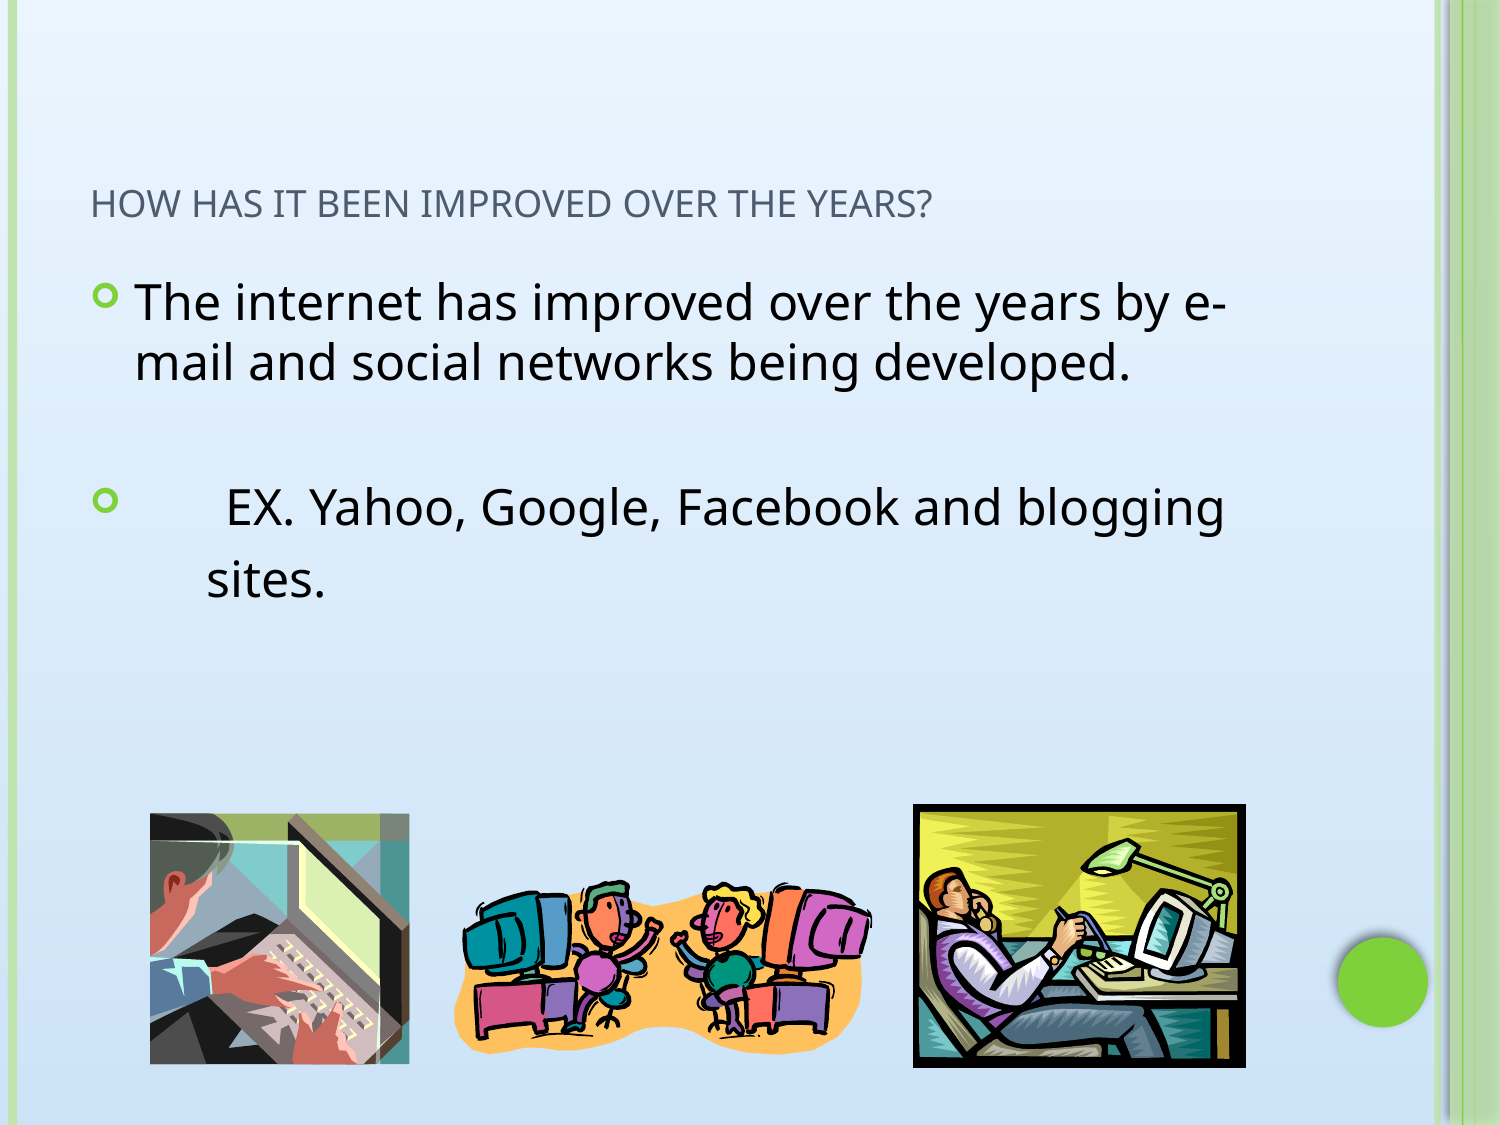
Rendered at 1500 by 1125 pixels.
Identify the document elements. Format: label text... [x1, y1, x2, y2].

list The internet has improved over the years by e-mail and social networks being developed. EX. Yahoo, Google, Facebook and blogging sites. [75, 262, 1300, 1062]
title How has it been improved over the years? [75, 45, 1300, 233]
picture [912, 799, 1251, 1073]
picture [149, 812, 413, 1068]
picture [449, 874, 878, 1060]
